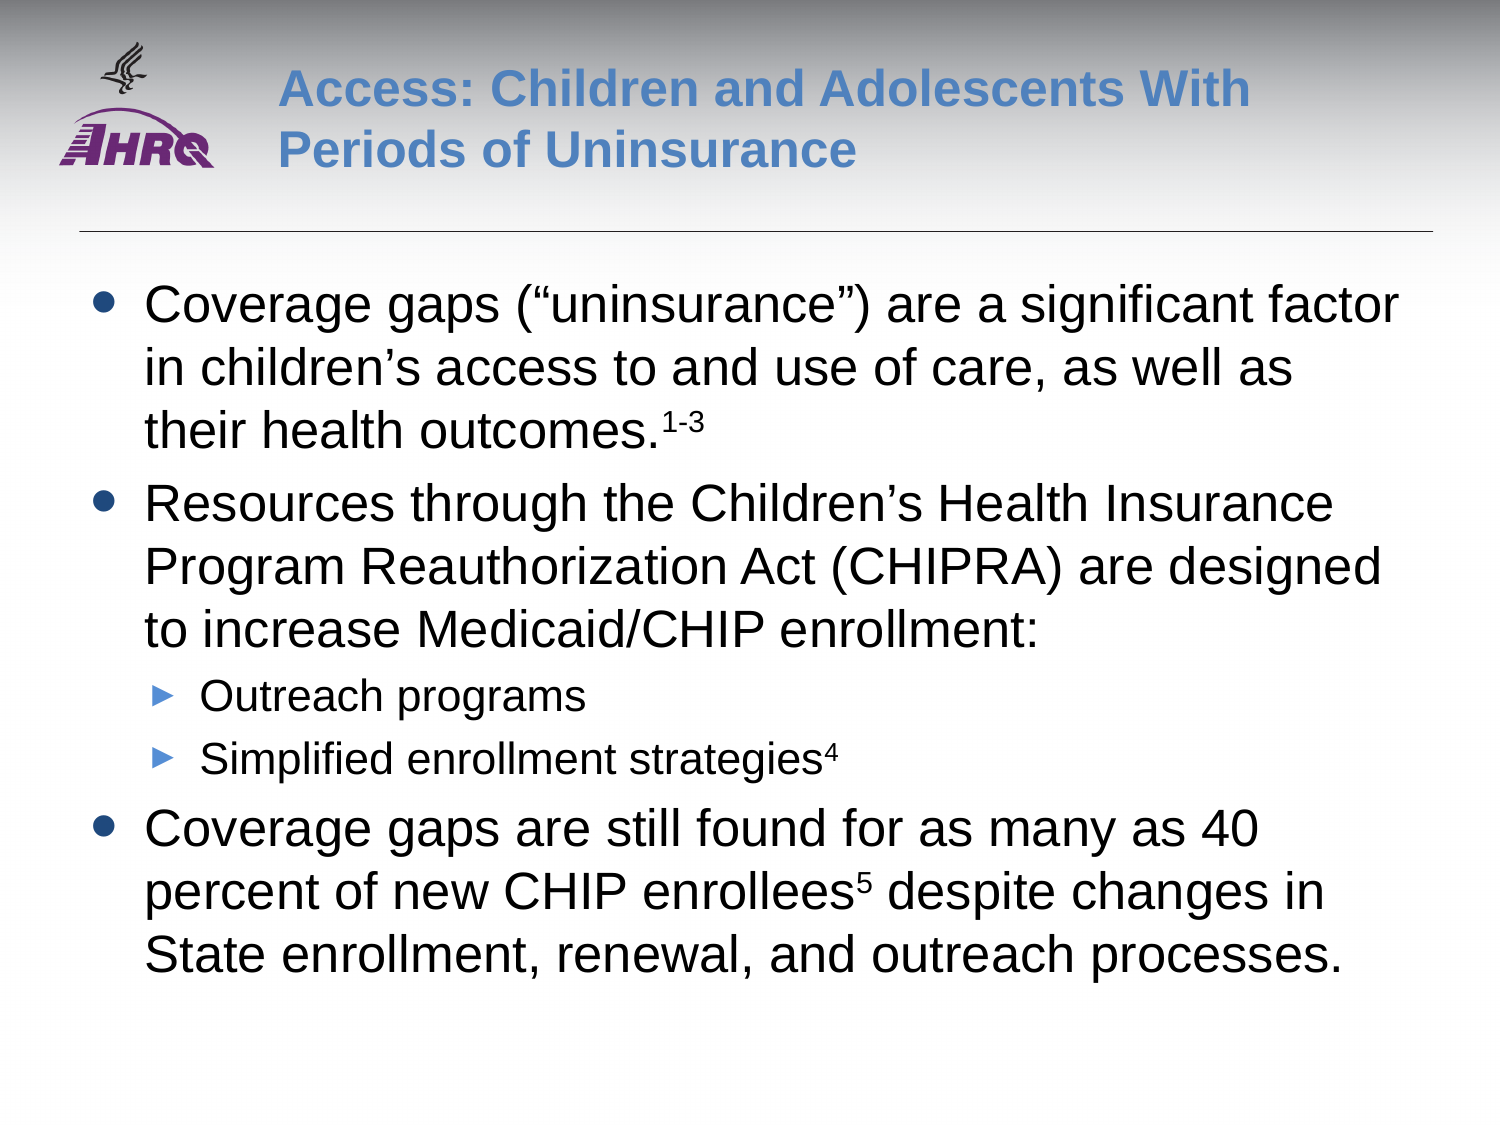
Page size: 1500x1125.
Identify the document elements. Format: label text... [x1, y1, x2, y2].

picture [0, 0, 1500, 1125]
list Coverage gaps (“uninsurance”) are a significant factor in children’s access to and use of care, as well as their health outcomes.1-3 Resources through the Children’s Health Insurance Program Reauthorization Act (CHIPRA) are designed to increase Medicaid/CHIP enrollment: Outreach programs Simplified enrollment strategies4 Coverage gaps are still found for as many as 40 percent of new CHIP enrollees5 despite changes in State enrollment, renewal, and outreach processes. [75, 262, 1425, 1005]
title Access: Children and Adolescents With Periods of Uninsurance [262, 45, 1425, 188]
